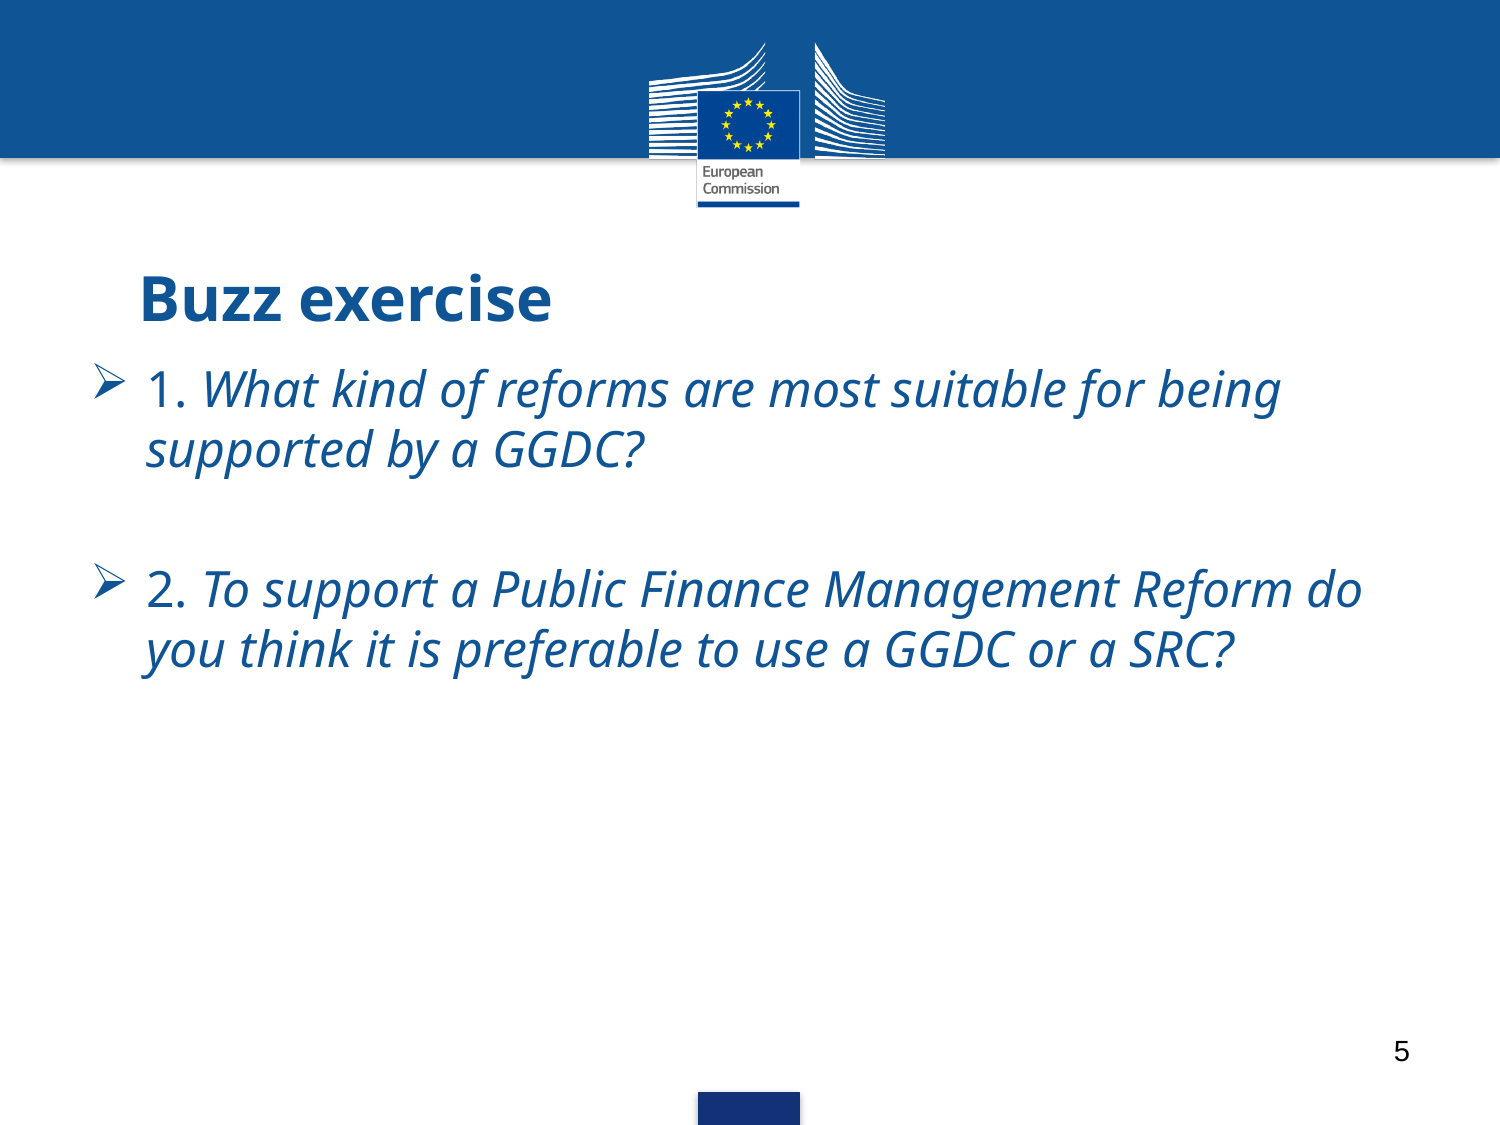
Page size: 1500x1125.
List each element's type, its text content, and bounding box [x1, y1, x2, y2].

slide_number 5 [1074, 1024, 1426, 1103]
list 1. What kind of reforms are most suitable for being supported by a GGDC? 2. To support a Public Finance Management Reform do you think it is preferable to use a GGDC or a SRC? [74, 349, 1426, 988]
title Buzz exercise [64, 219, 1416, 374]
picture [649, 42, 885, 208]
